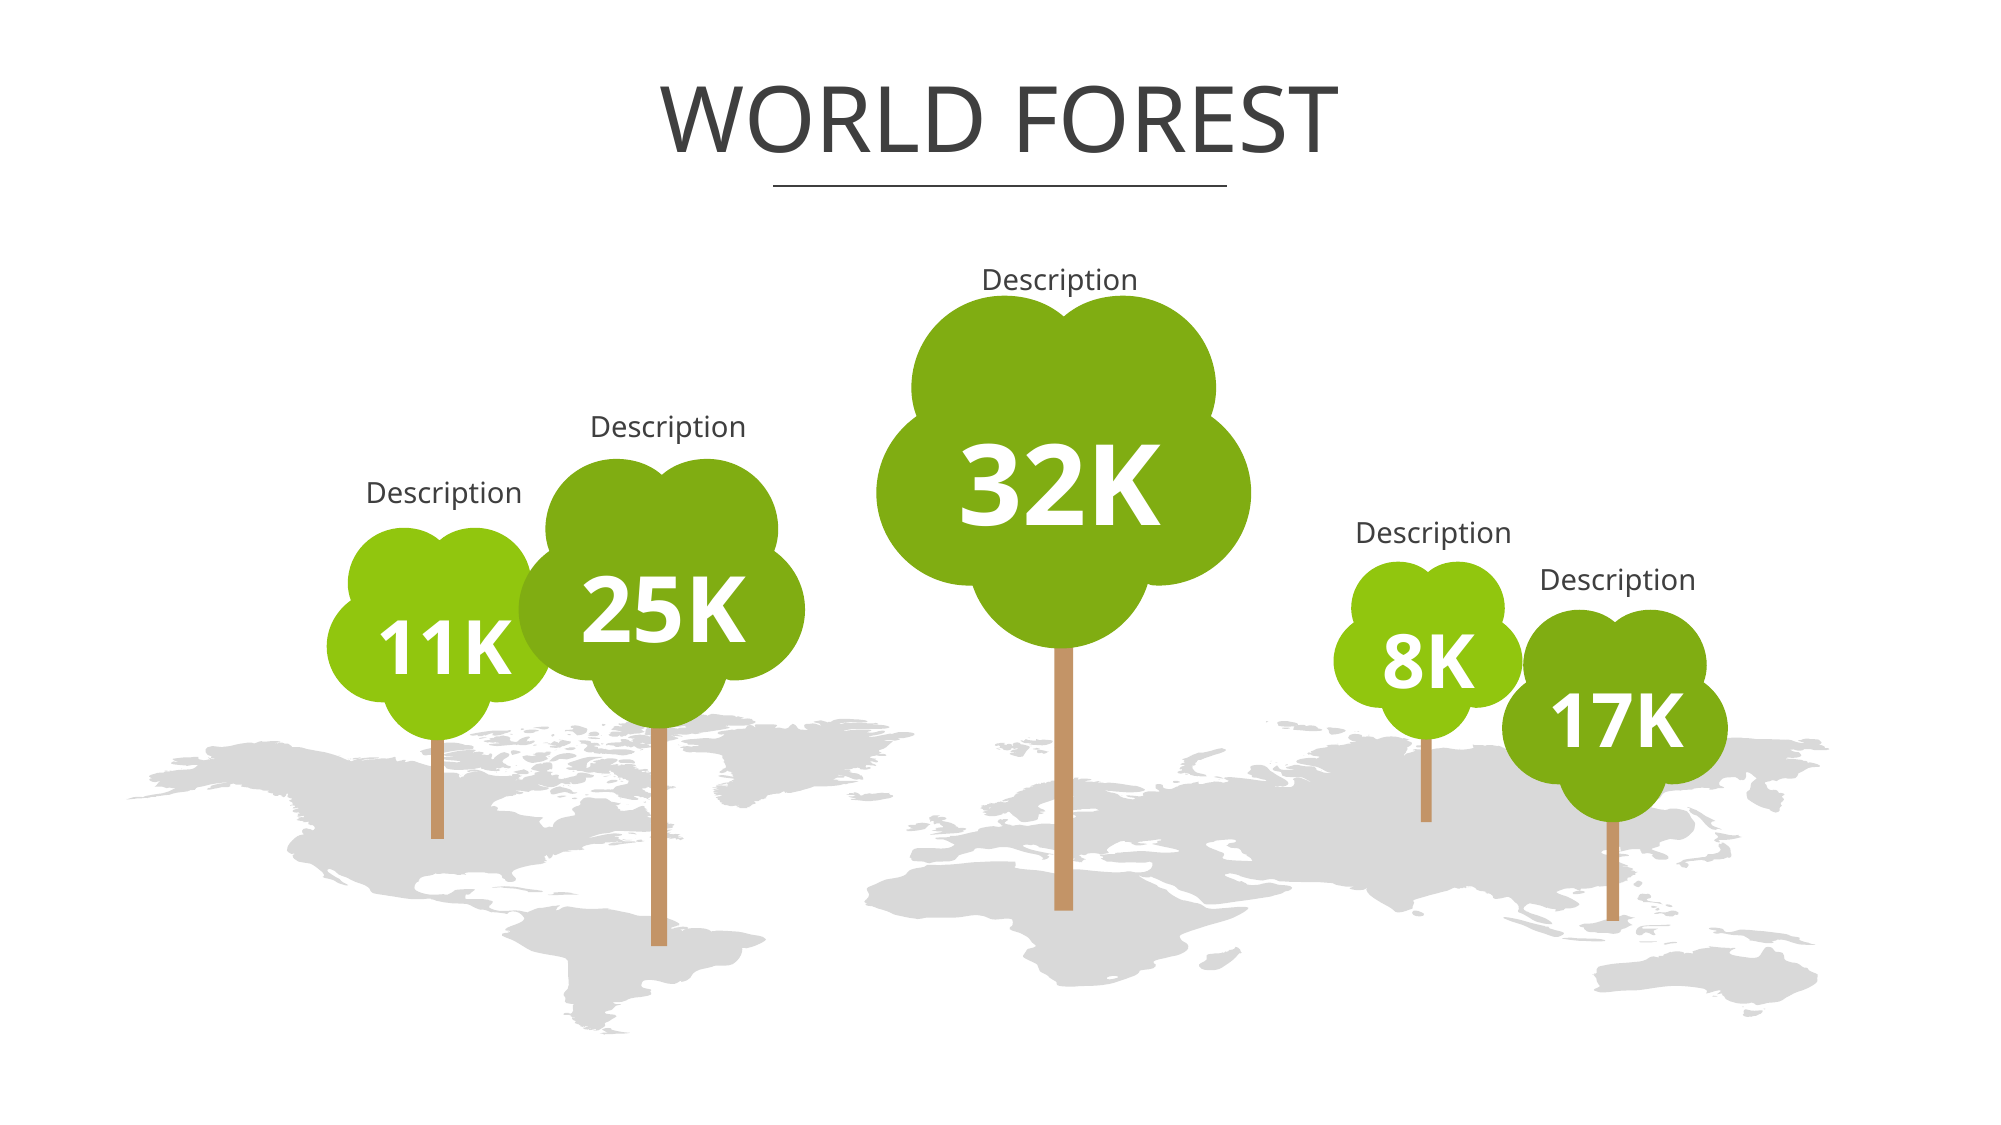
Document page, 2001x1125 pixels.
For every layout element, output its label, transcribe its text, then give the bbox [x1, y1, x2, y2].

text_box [1502, 609, 1728, 921]
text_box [876, 295, 1252, 911]
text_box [1333, 561, 1523, 823]
text_box Description [1524, 554, 1712, 604]
title WORLD FOREST [137, 59, 1863, 186]
text_box Description [966, 253, 1154, 295]
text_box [518, 458, 806, 947]
text_box Description [1340, 506, 1528, 557]
text_box Description [350, 467, 518, 517]
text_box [126, 713, 1830, 1035]
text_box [326, 527, 518, 839]
text_box Description [574, 401, 762, 452]
